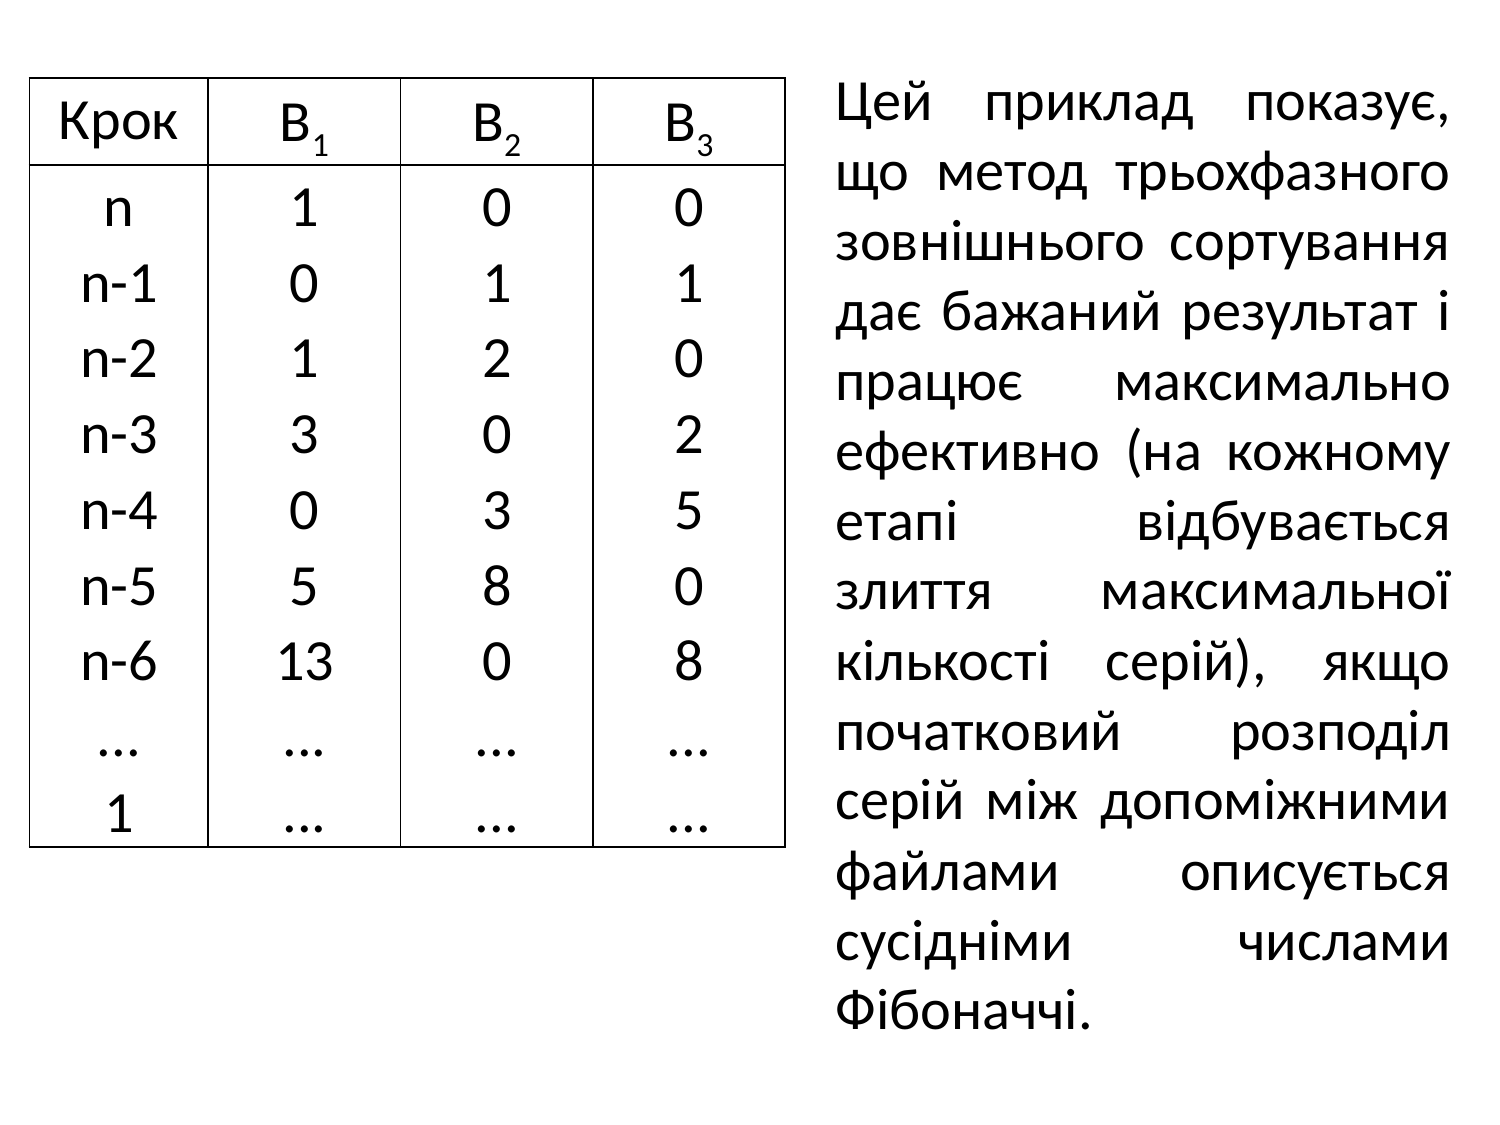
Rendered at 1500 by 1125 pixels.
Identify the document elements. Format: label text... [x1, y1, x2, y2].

table_cell 0 1 2 0 3 8 0 ... ... [401, 166, 592, 846]
table_header В1 [209, 79, 400, 164]
table_cell 1 0 1 3 0 5 13 ... ... [209, 166, 400, 846]
table_cell 0 1 0 2 5 0 8 ... ... [594, 166, 784, 846]
table_header В2 [401, 79, 592, 164]
table_header В3 [594, 79, 784, 164]
text_box Цей приклад показує, що метод трьохфазного зовнішнього сортування дає бажаний результат і працює максимально ефективно (на кожному етапі відбувається злиття максимальної кількості серій), якщо початковий розподіл серій між допоміжними файлами описується сусідніми числами Фібоначчі. [820, 54, 1466, 1049]
table_cell n n-1 n-2 n-3 n-4 n-5 n-6 ... 1 [30, 166, 207, 846]
table_header Крок [30, 79, 207, 164]
